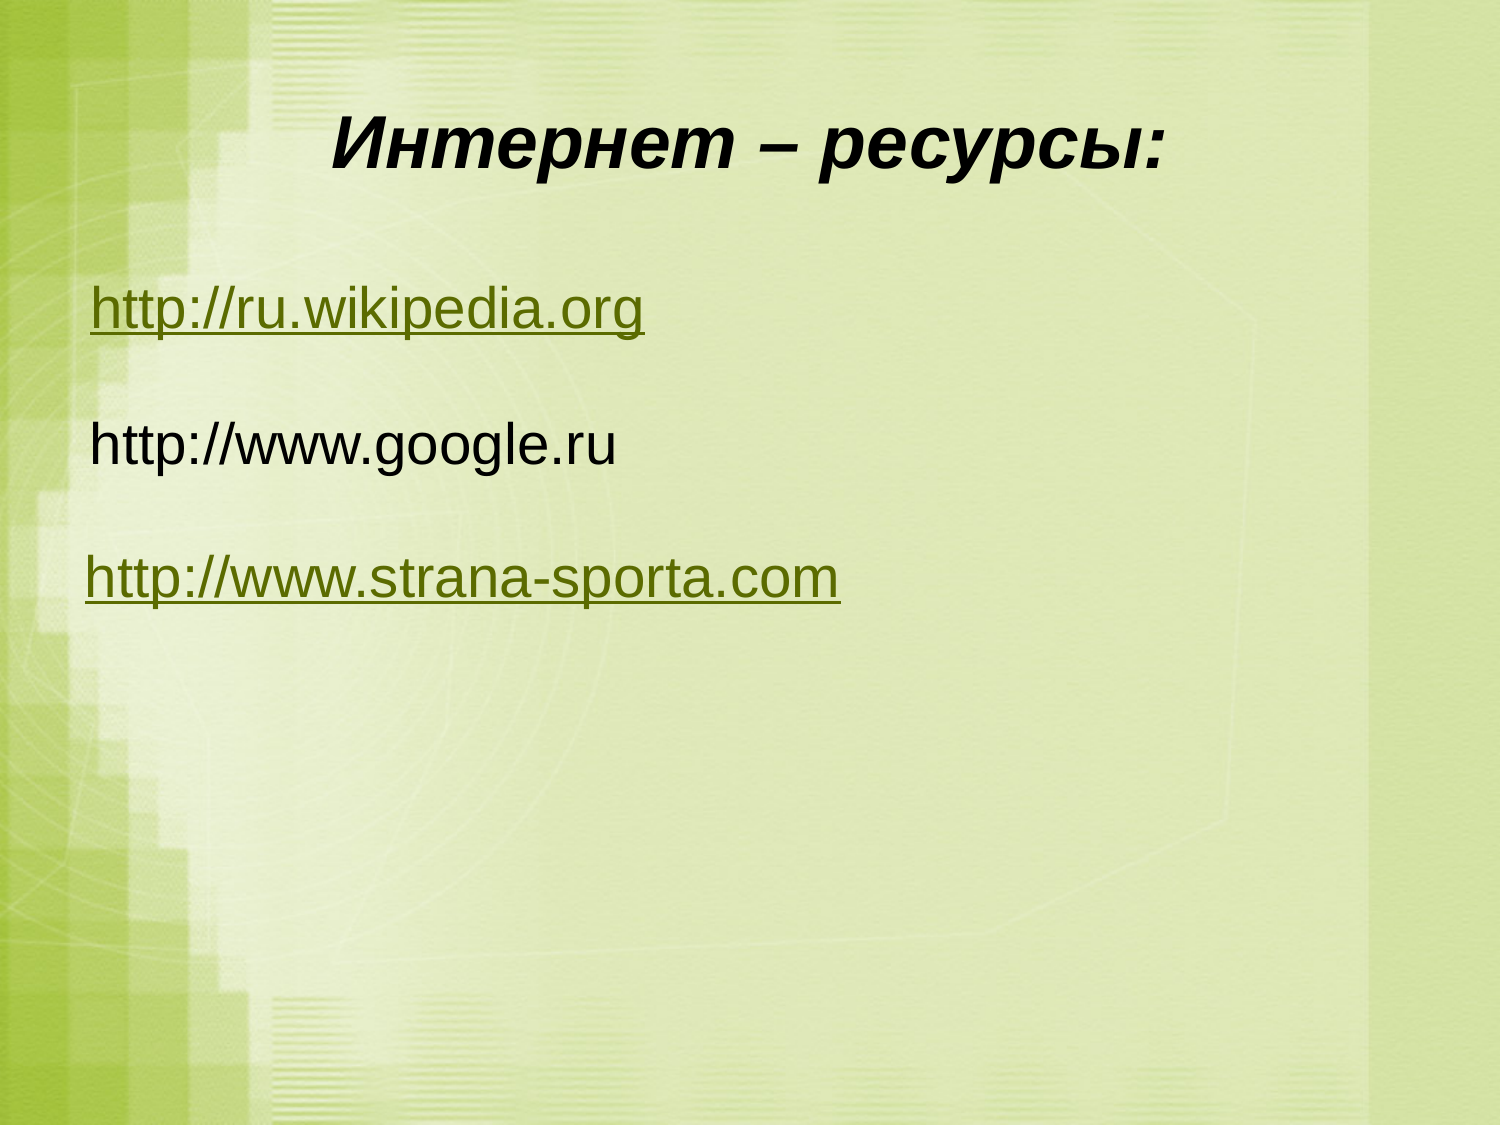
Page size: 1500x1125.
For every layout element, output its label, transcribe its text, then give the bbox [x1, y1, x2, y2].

text_box http://www.google.ru [58, 398, 1125, 484]
picture [0, 0, 1500, 1125]
text_box http://www.strana-sporta.com [70, 532, 1284, 617]
title Интернет – ресурсы: [74, 44, 1426, 233]
list http://ru.wikipedia.org [74, 262, 1426, 1006]
